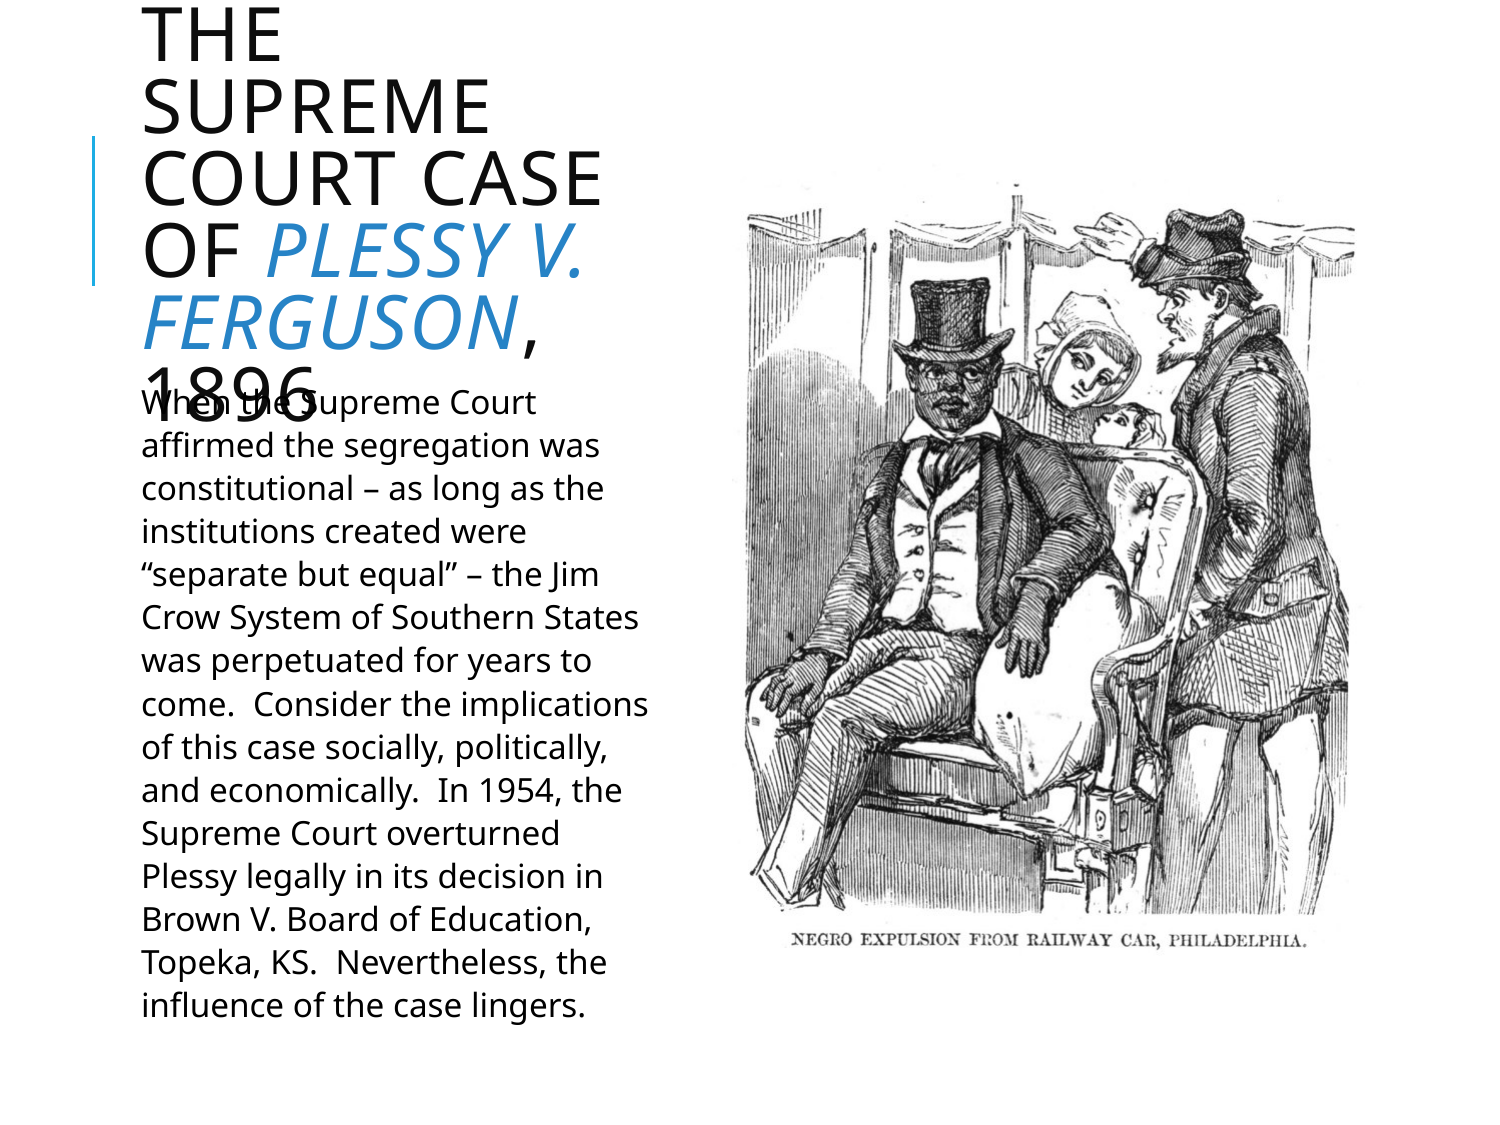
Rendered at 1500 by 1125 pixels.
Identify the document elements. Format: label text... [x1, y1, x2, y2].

title The Supreme Court Case of Plessy V. Ferguson, 1896 [126, 77, 666, 363]
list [732, 162, 1373, 958]
list When the Supreme Court affirmed the segregation was constitutional – as long as the institutions created were “separate but equal” – the Jim Crow System of Southern States was perpetuated for years to come. Consider the implications of this case socially, politically, and economically. In 1954, the Supreme Court overturned Plessy legally in its decision in Brown V. Board of Education, Topeka, KS. Nevertheless, the influence of the case lingers. [126, 370, 666, 988]
